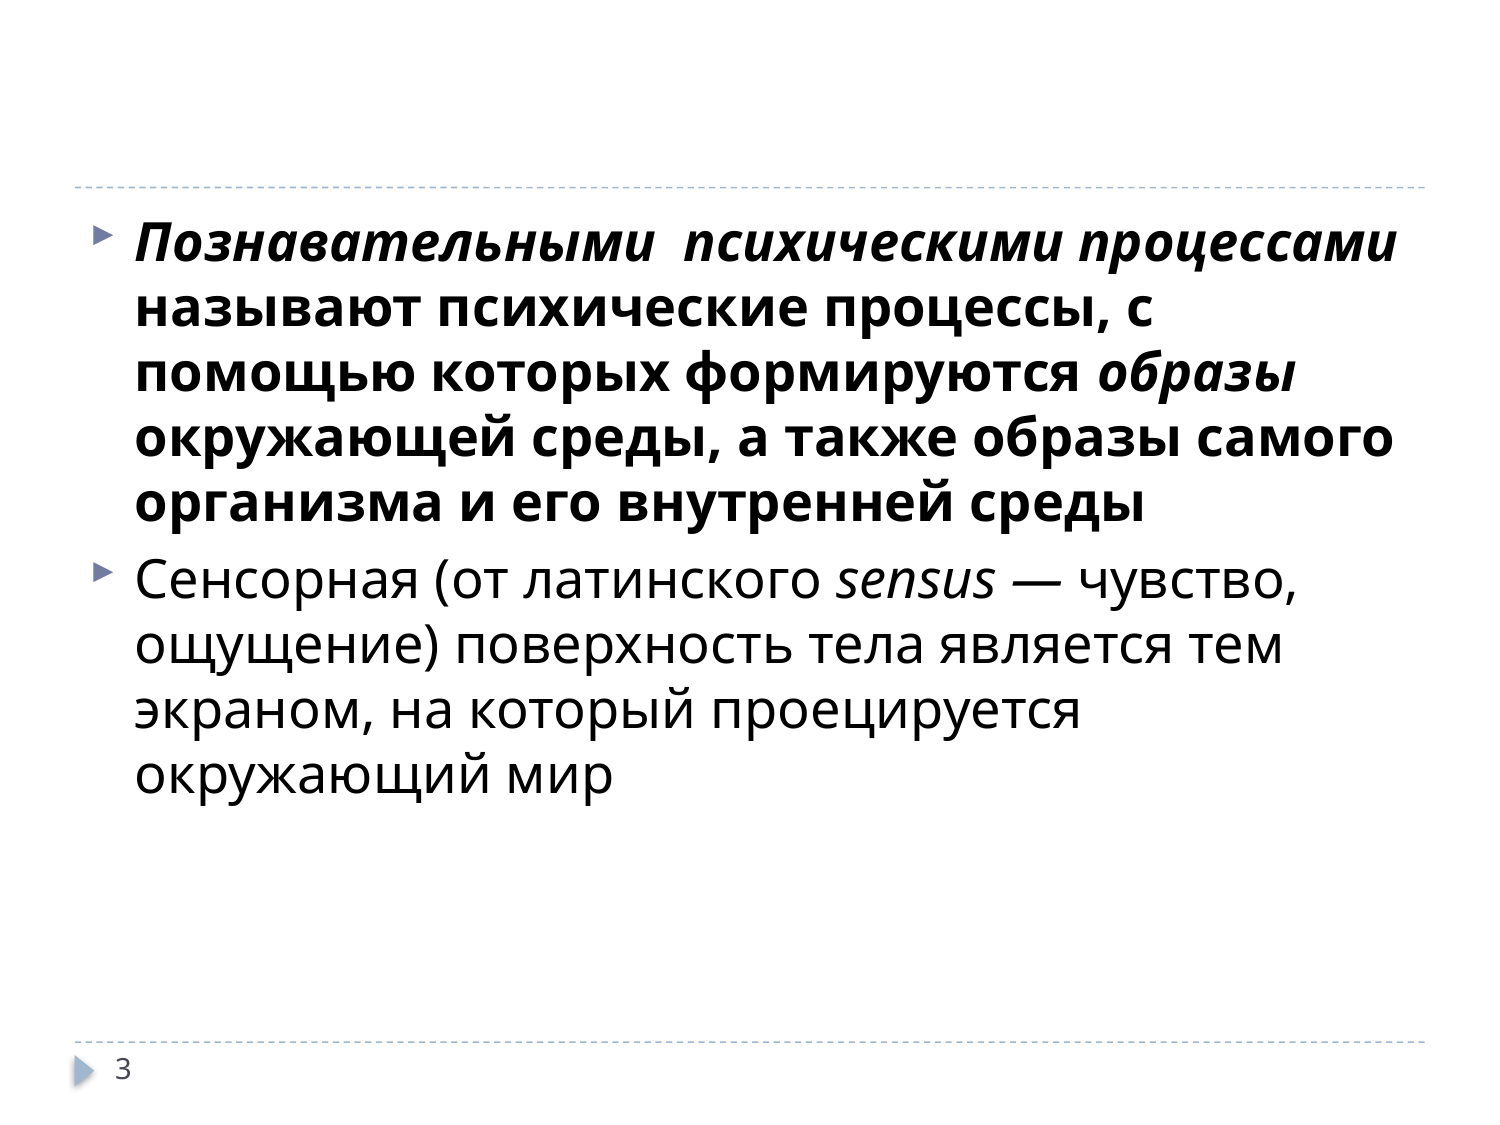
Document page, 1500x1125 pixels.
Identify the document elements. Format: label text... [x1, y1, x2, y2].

slide_number 3 [100, 1042, 426, 1103]
list Познавательными психическими процессами называют психические процессы, с помощью которых формируются образы окружающей среды, а также образы самого организма и его внутренней среды Сенсорная (от латинского sensus — чувство, ощущение) поверхность тела является тем экраном, на который проецируется окружающий мир [75, 200, 1425, 1010]
